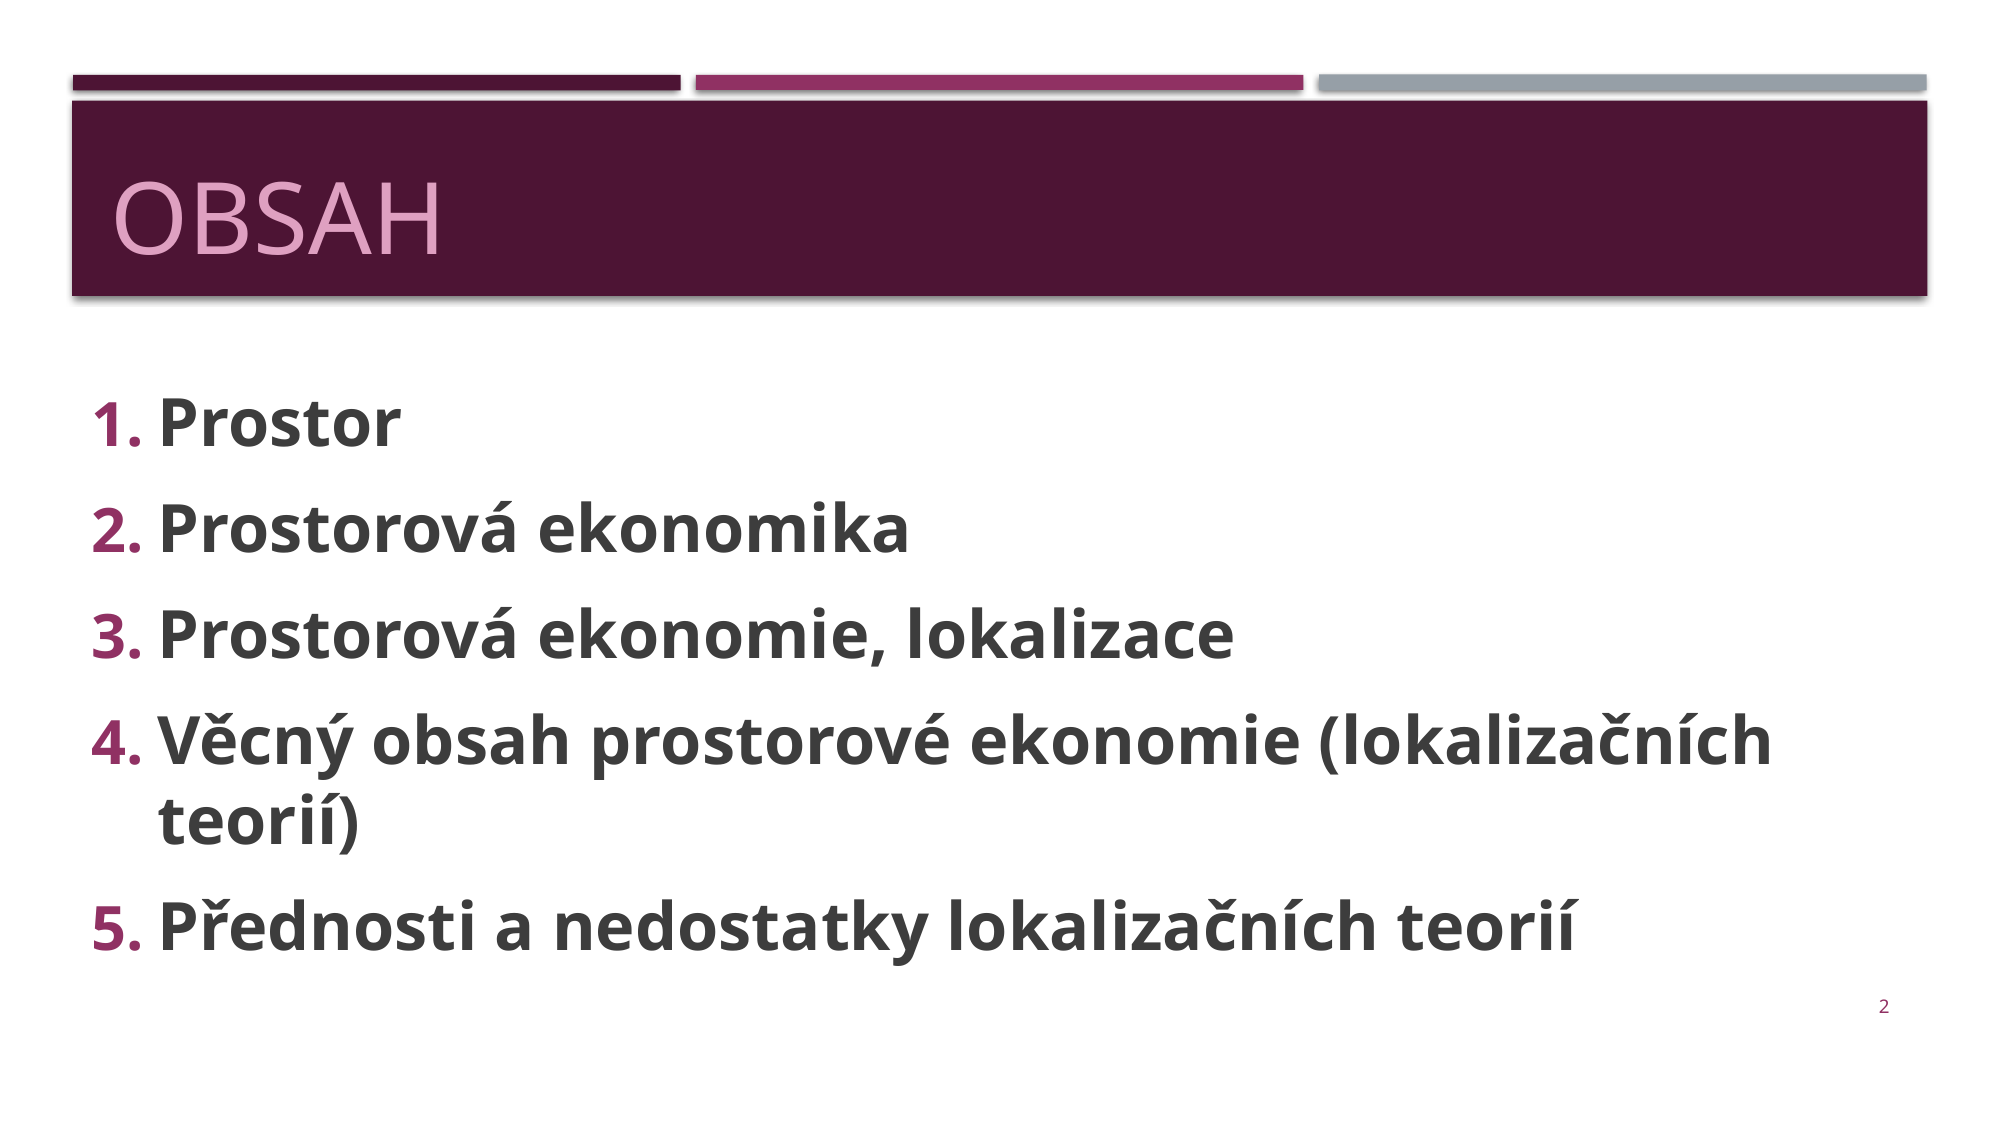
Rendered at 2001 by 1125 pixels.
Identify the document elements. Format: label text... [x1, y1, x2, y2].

title Obsah [95, 119, 1905, 282]
slide_number 2 [1732, 977, 1905, 1037]
list Prostor Prostorová ekonomika Prostorová ekonomie, lokalizace Věcný obsah prostorové ekonomie (lokalizačních teorií) Přednosti a nedostatky lokalizačních teorií [76, 333, 1938, 1093]
